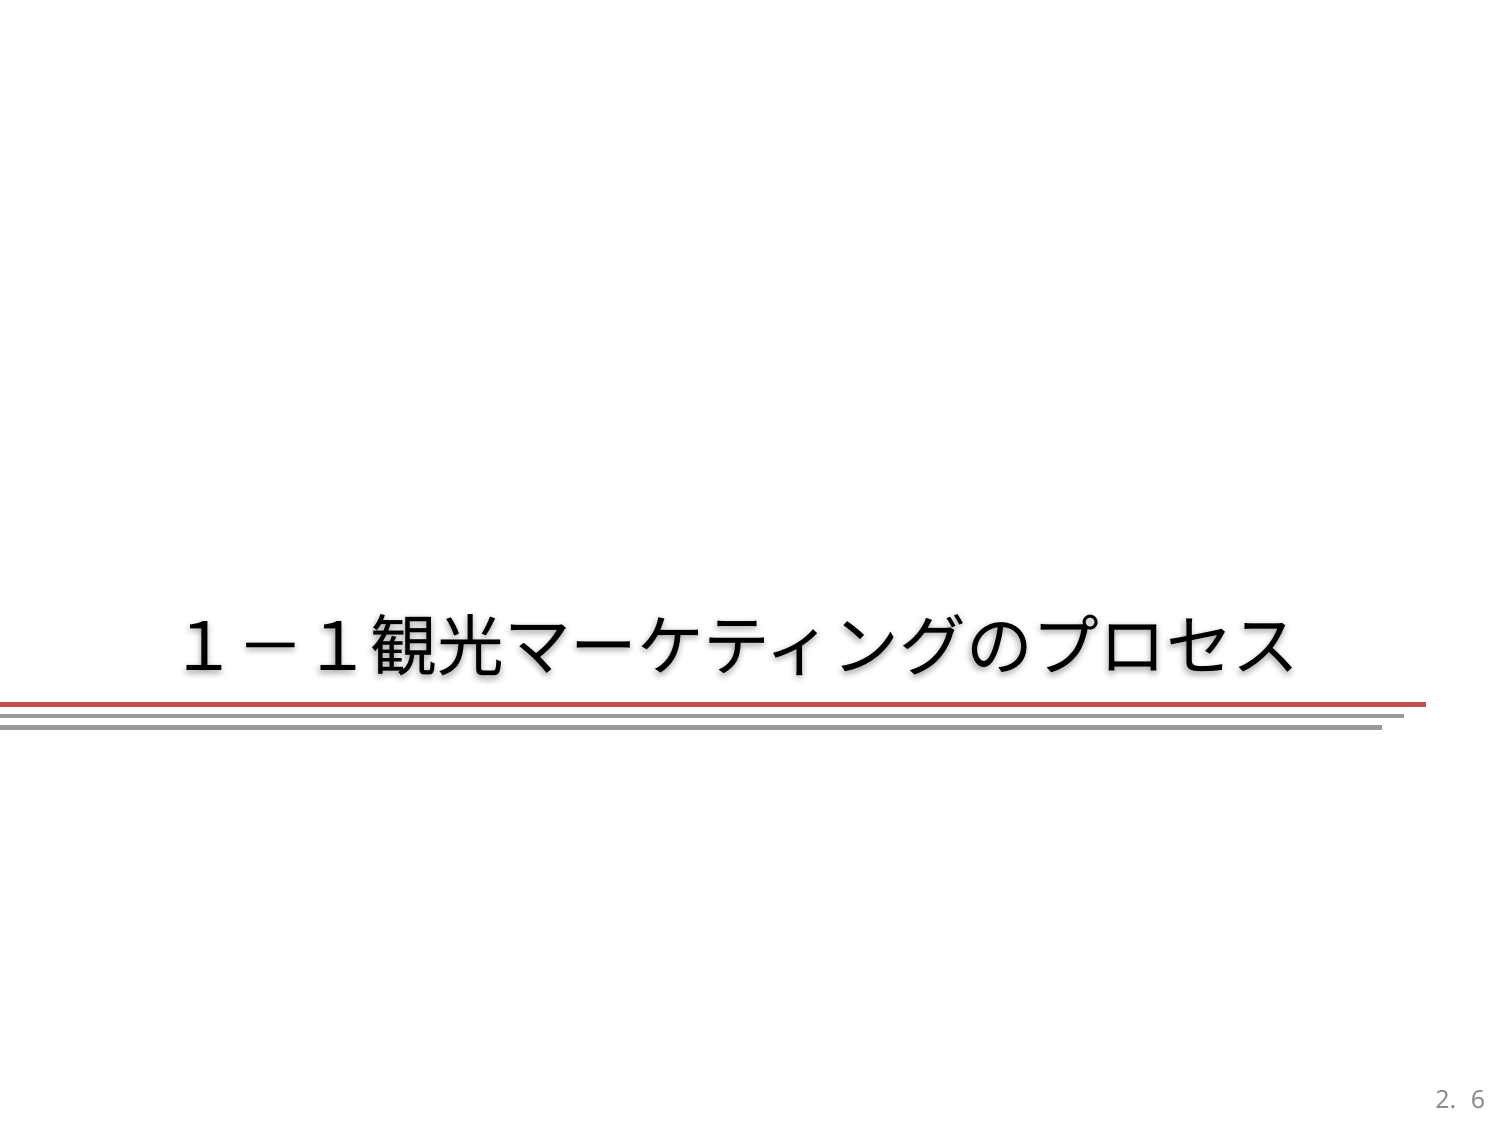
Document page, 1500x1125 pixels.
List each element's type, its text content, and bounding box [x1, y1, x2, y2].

slide_number 5 [1381, 1065, 1500, 1125]
text_box １－１観光マーケティングのプロセス [18, 596, 1452, 692]
